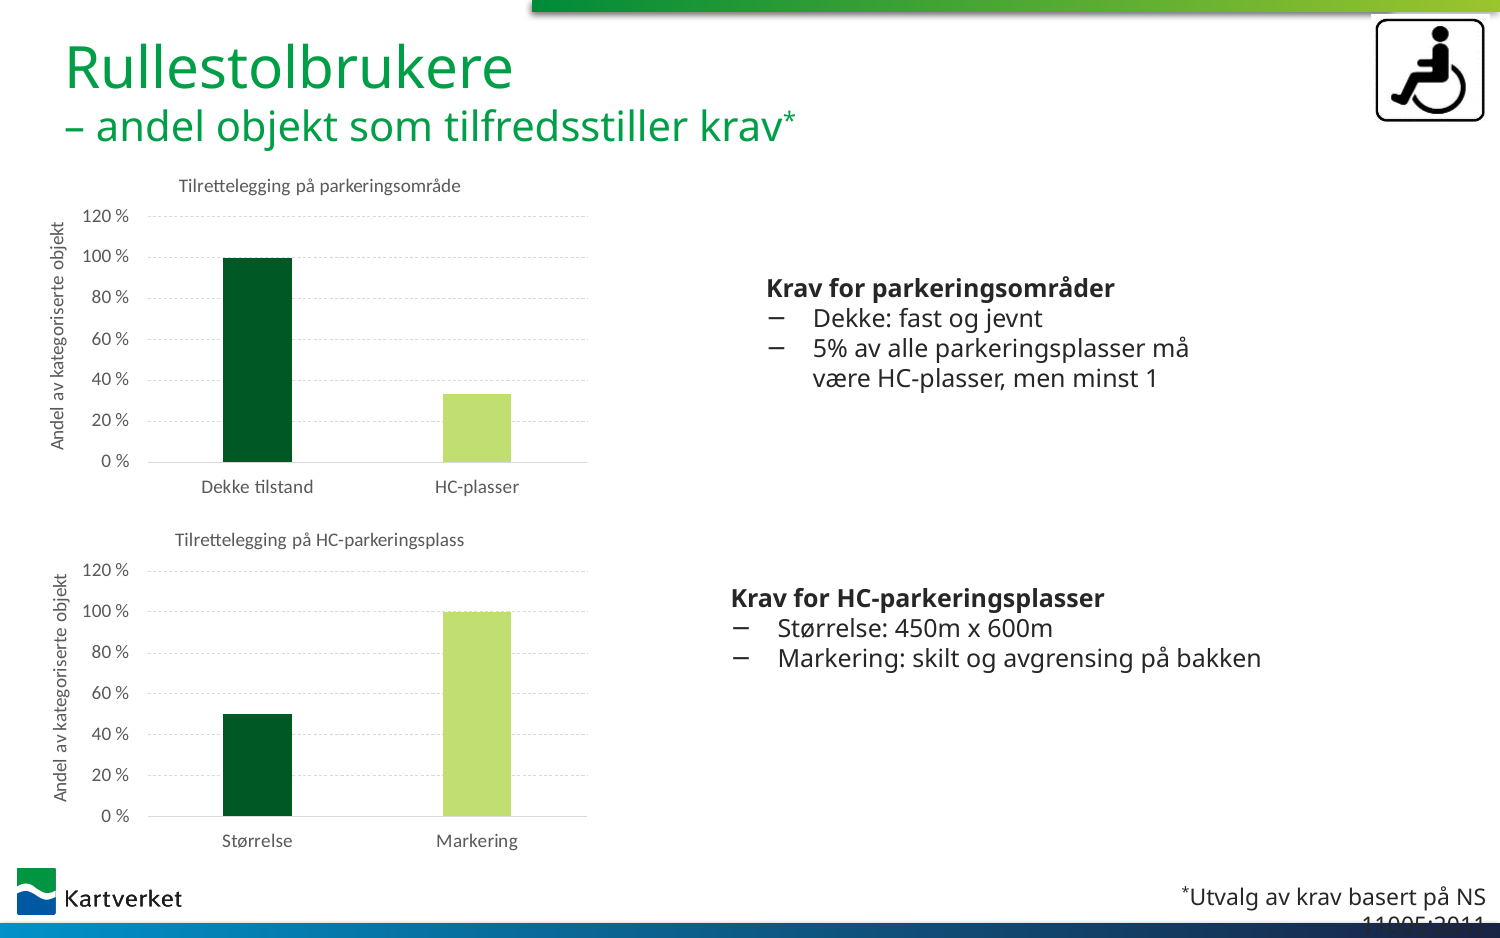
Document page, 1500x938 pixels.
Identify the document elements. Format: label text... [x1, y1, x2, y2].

text_box *Utvalg av krav basert på NS 11005:2011 [1068, 873, 1500, 938]
text_box Krav for HC-parkeringsplasser Størrelse: 450m x 600m Markering: skilt og avgrensing på bakken [715, 574, 1278, 680]
picture [1371, 13, 1491, 127]
text_box Krav for parkeringsområder Dekke: fast og jevnt 5% av alle parkeringsplasser må være HC-plasser, men minst 1 [751, 264, 1232, 400]
text_box Rullestolbrukere – andel objekt som tilfredsstiller krav* [49, 23, 1431, 158]
picture [41, 520, 598, 859]
picture [41, 166, 598, 505]
